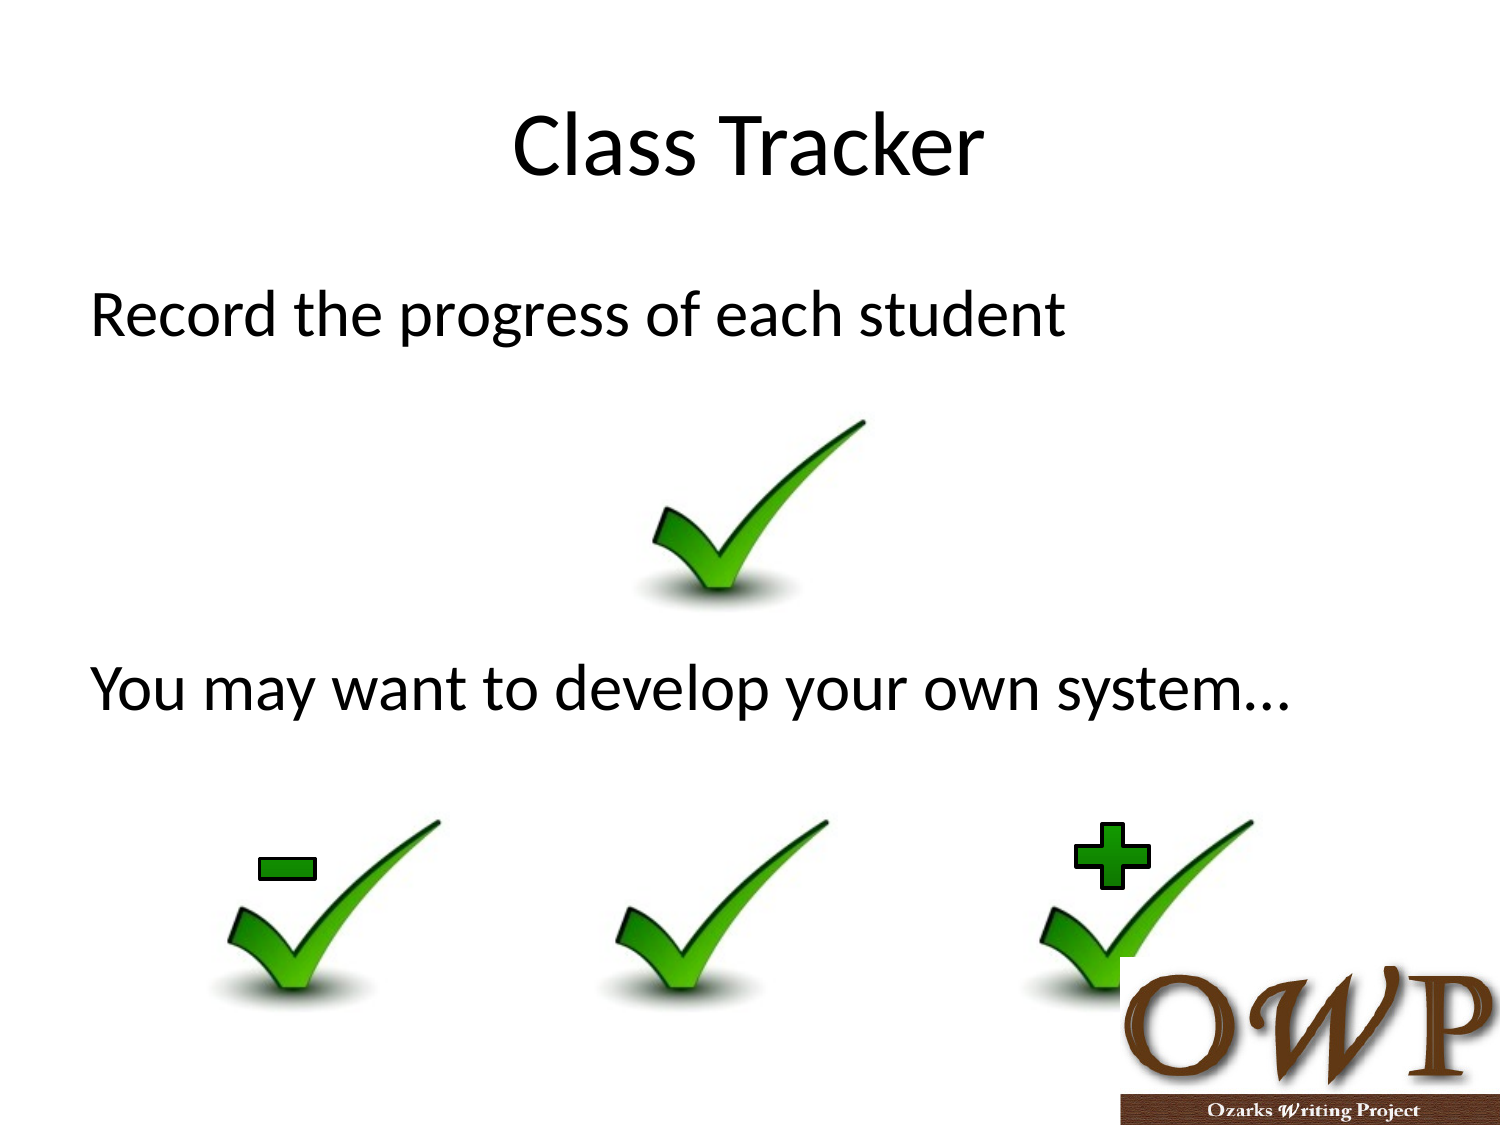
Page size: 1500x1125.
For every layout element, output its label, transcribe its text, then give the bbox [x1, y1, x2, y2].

list Record the progress of each student You may want to develop your own system… [75, 262, 1425, 1005]
picture [612, 387, 876, 651]
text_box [187, 787, 451, 1051]
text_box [999, 787, 1263, 1051]
picture [574, 787, 838, 1051]
picture [1120, 957, 1500, 1125]
title Class Tracker [75, 45, 1425, 233]
